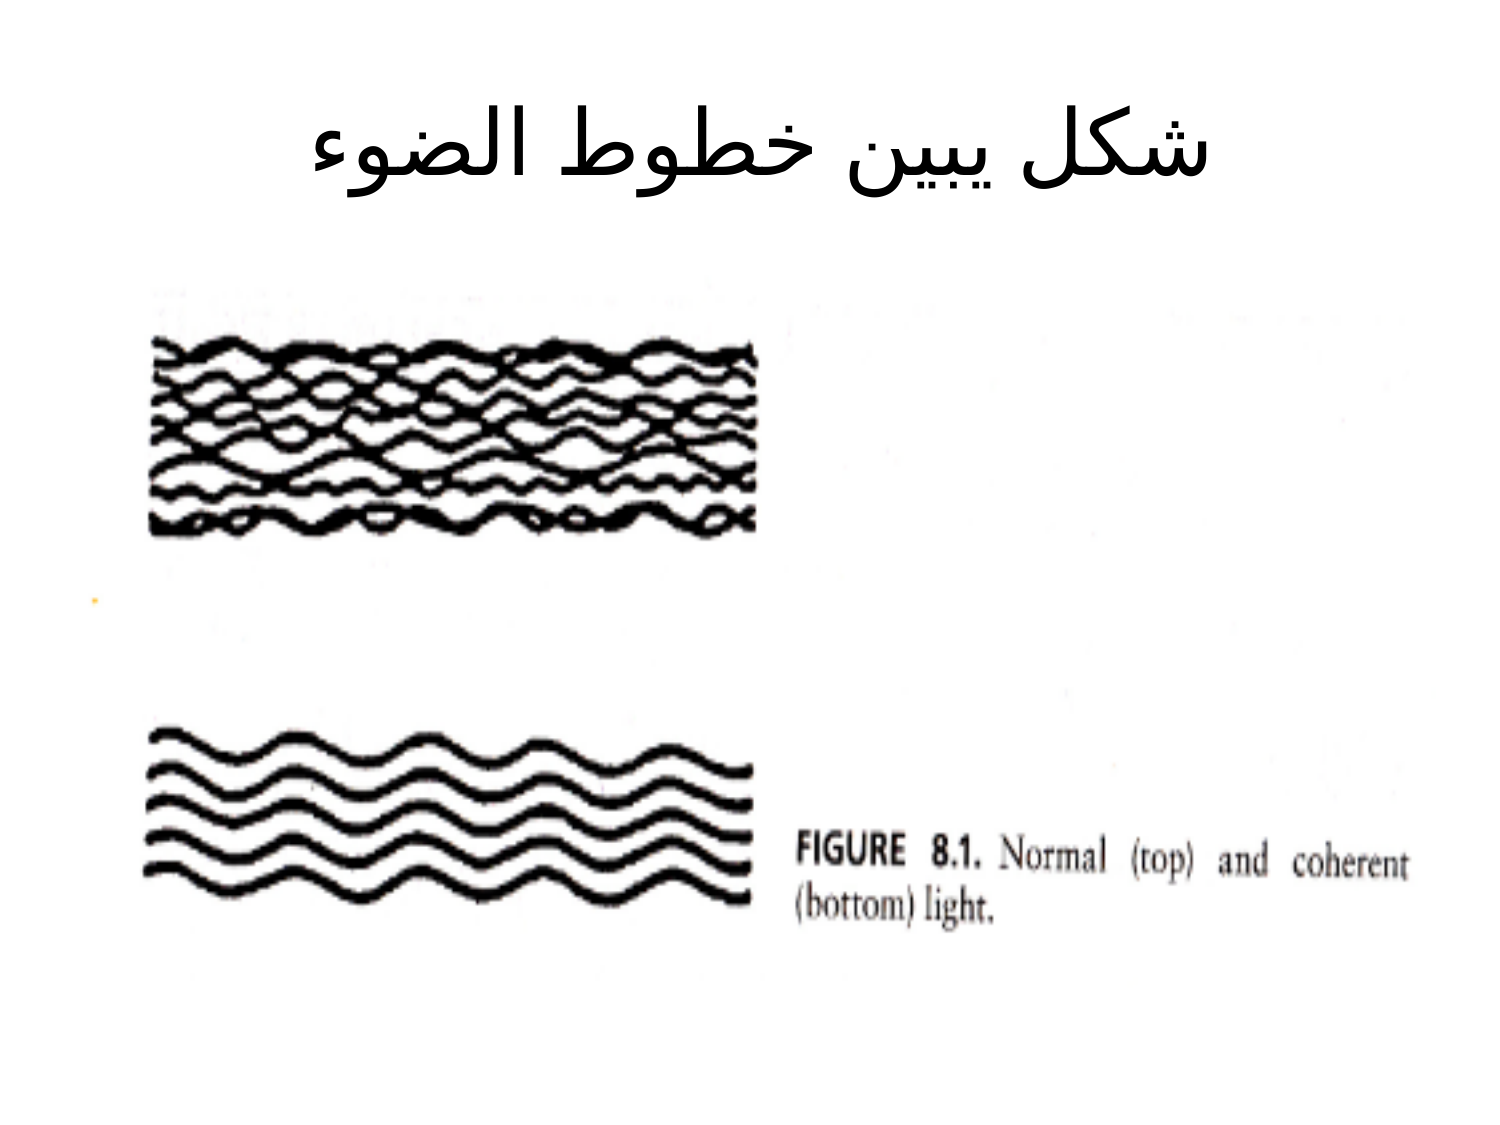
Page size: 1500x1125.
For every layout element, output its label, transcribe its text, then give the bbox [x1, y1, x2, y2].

title شكل يبين خطوط الضوء [75, 45, 1425, 233]
picture [64, 266, 1436, 988]
